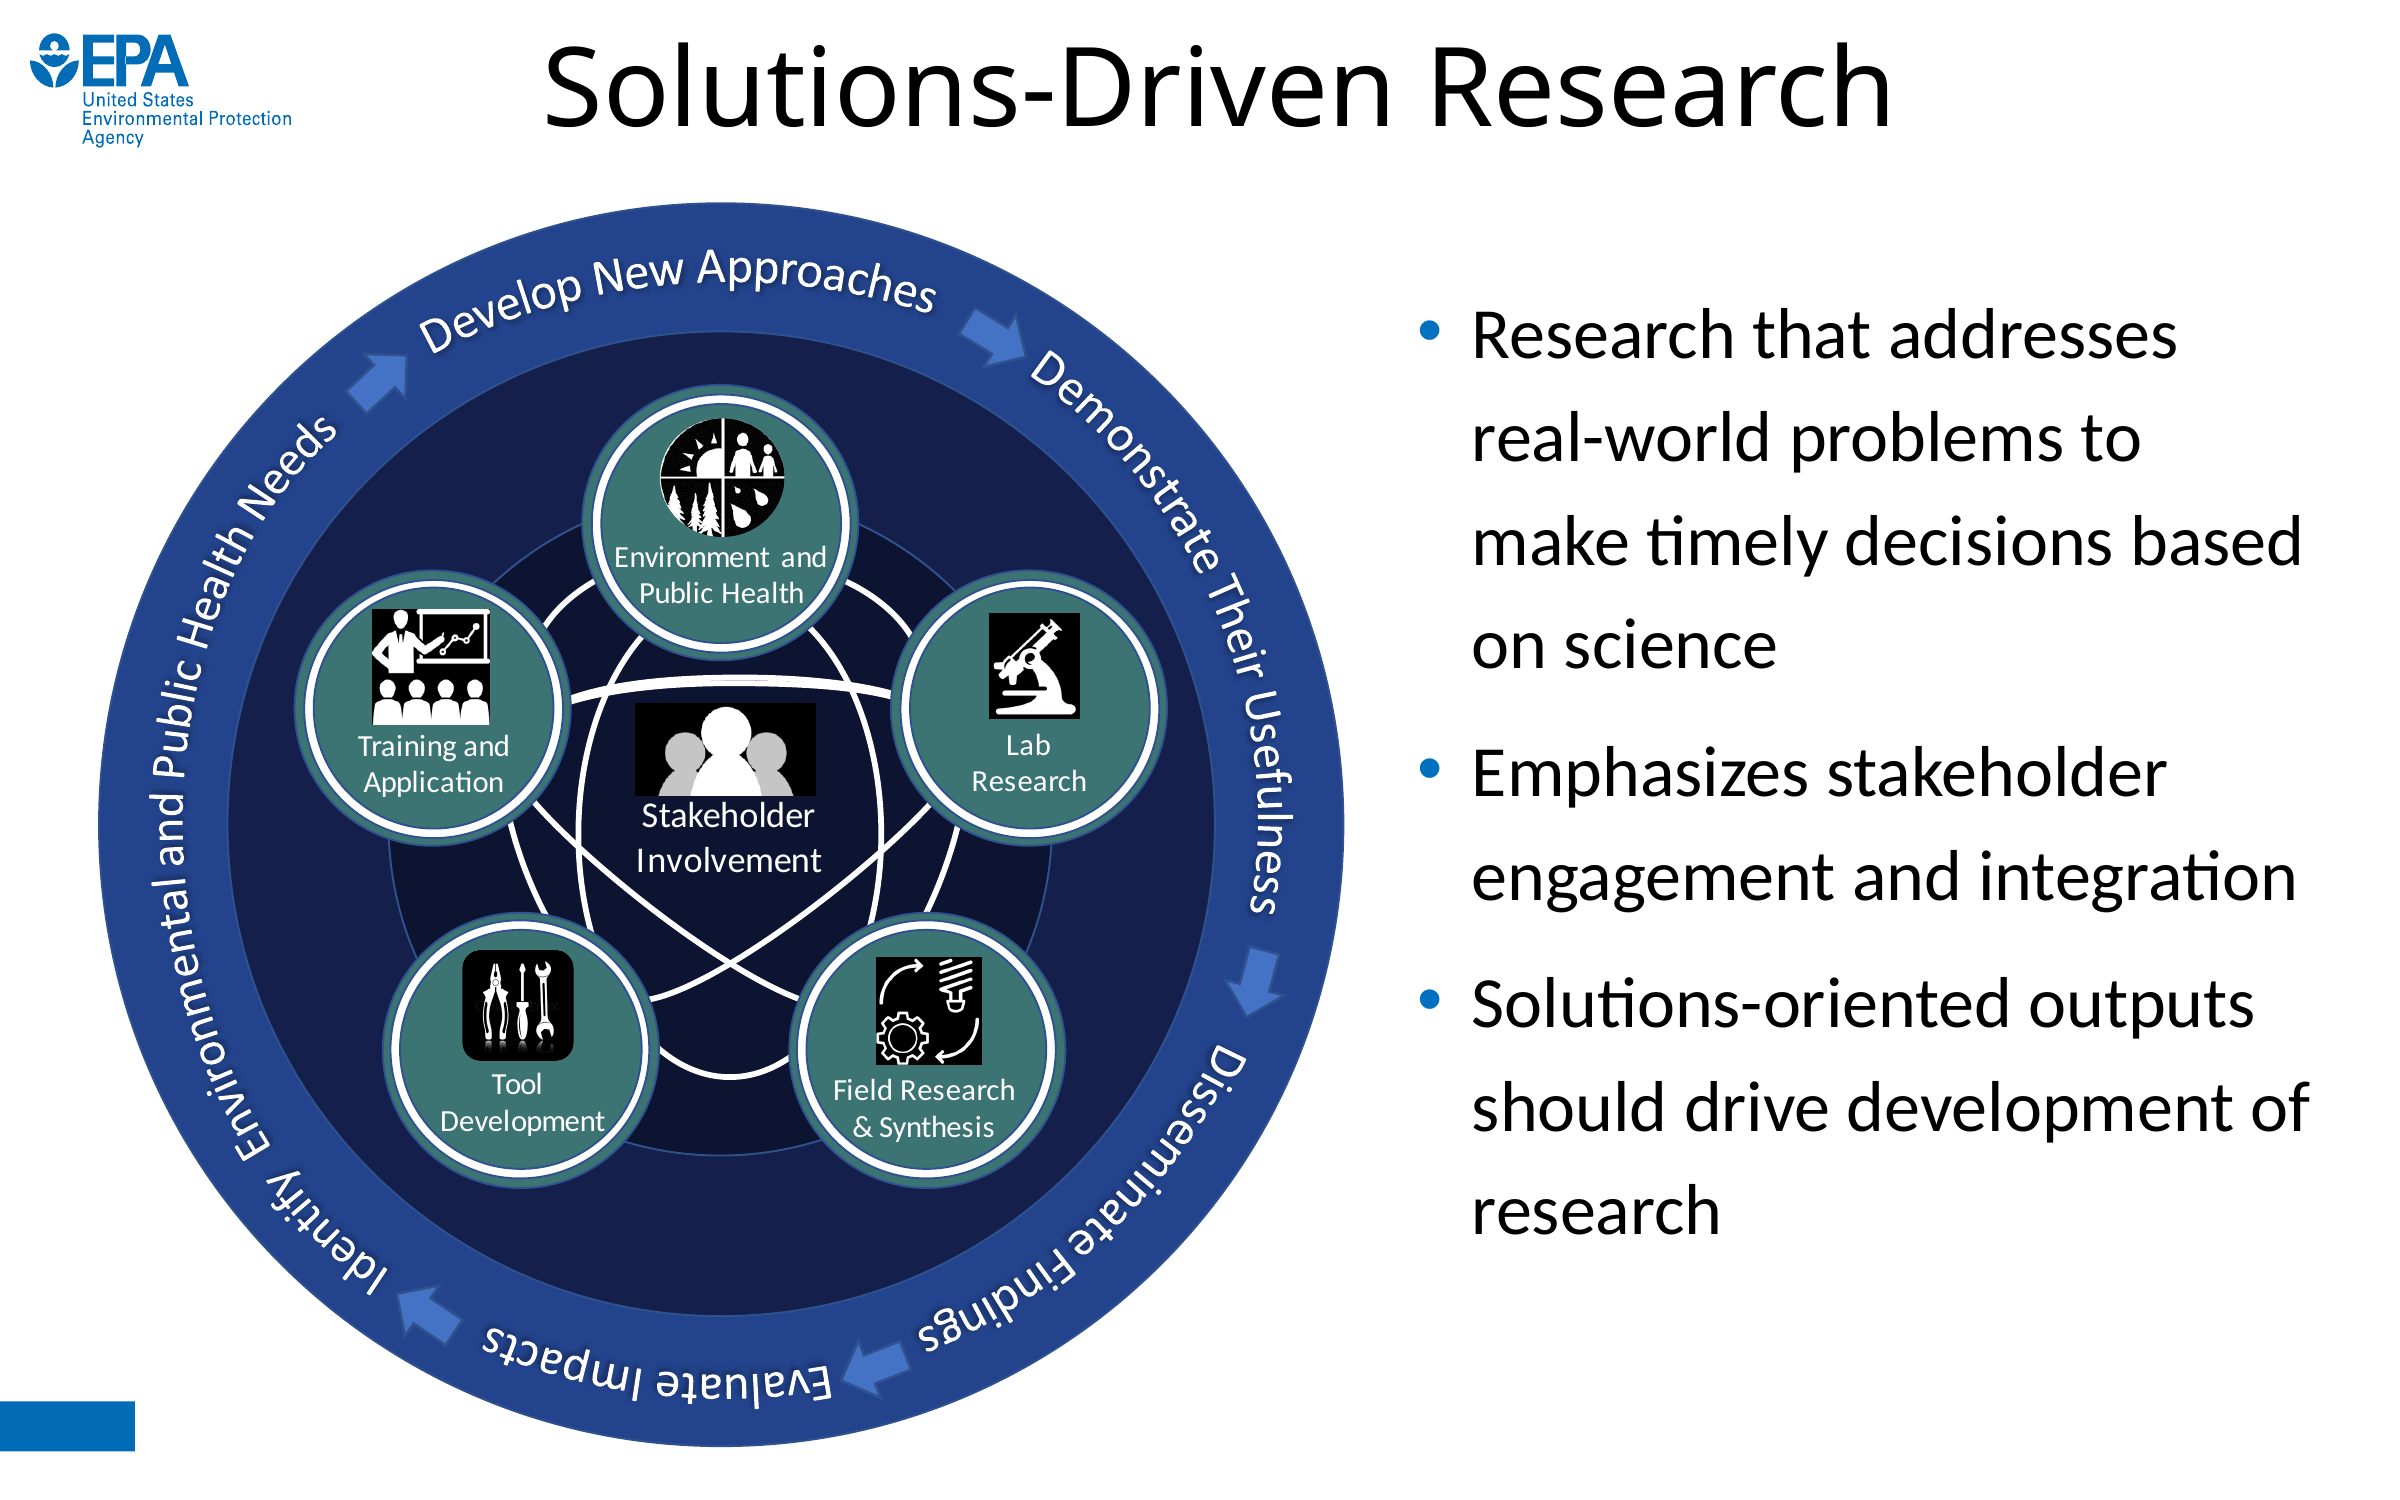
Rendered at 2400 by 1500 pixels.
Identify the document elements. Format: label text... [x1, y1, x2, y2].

picture [98, 202, 1379, 1473]
title Solutions-Driven Research [204, 0, 2235, 203]
list Research that addresses real-world problems to make timely decisions based on science Emphasizes stakeholder engagement and integration Solutions-oriented outputs should drive development of research [1402, 261, 2327, 1324]
